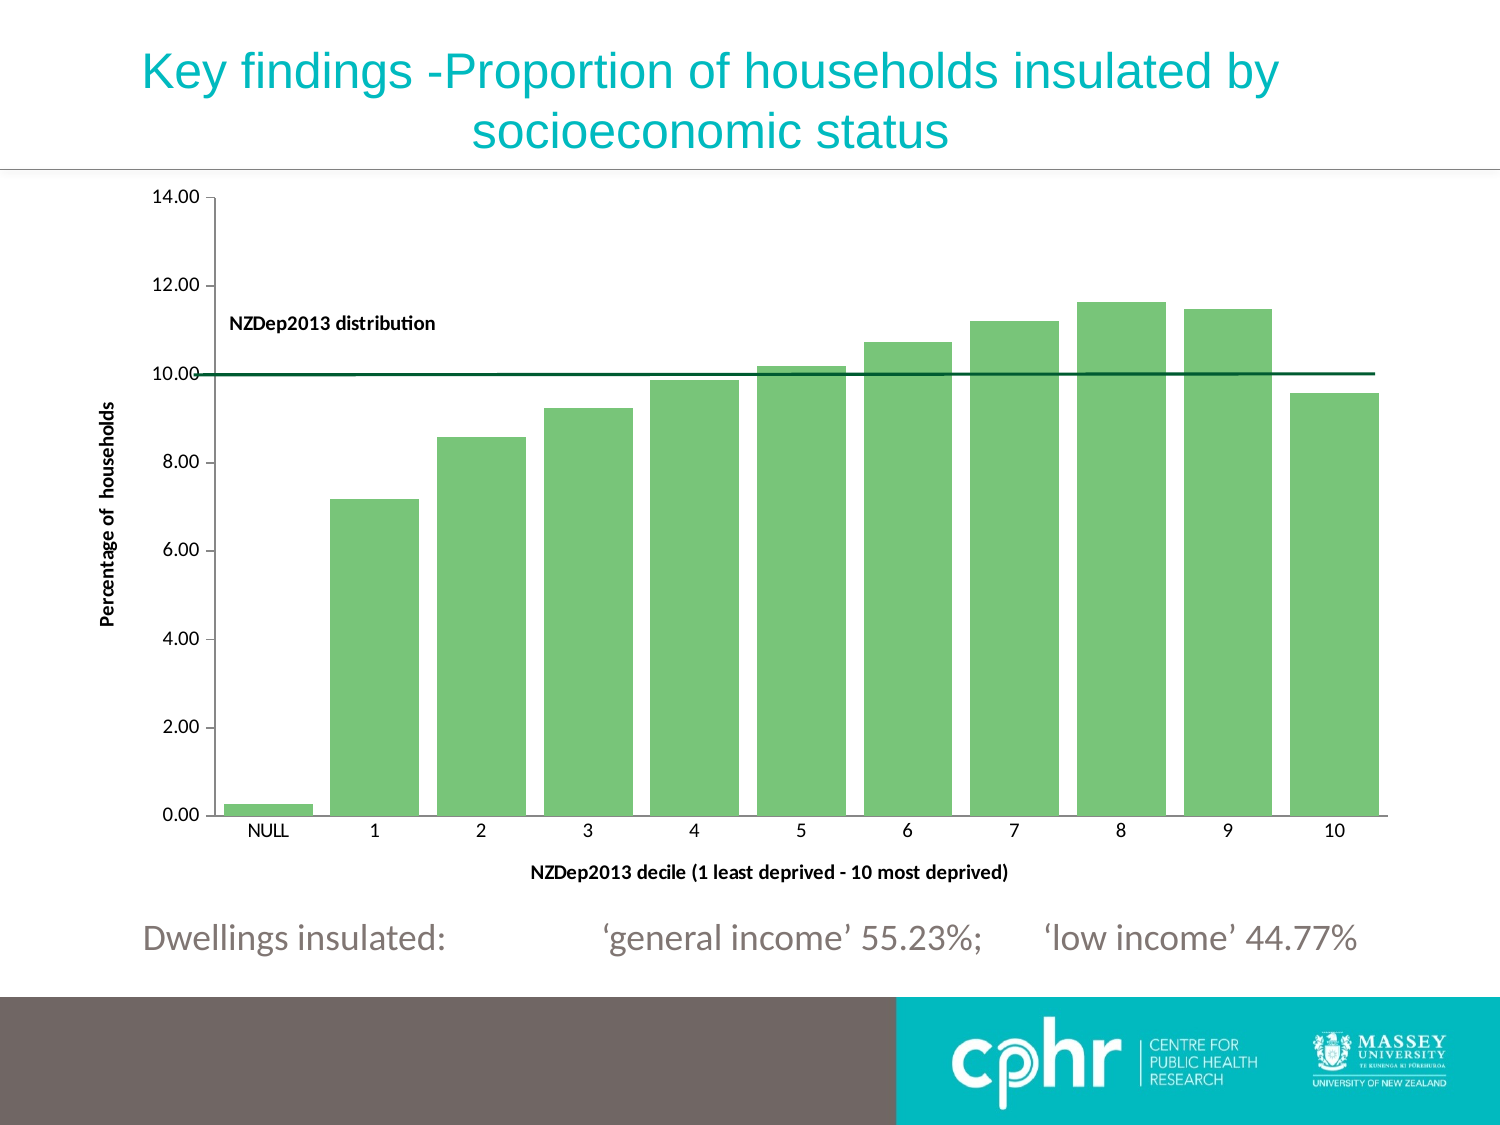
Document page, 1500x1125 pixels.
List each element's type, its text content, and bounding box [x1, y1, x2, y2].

picture [0, 997, 1500, 1125]
title Key findings -Proportion of households insulated by socioeconomic status [64, 30, 1357, 149]
text_box Dwellings insulated: ‘general income’ 55.23%; ‘low income’ 44.77% [79, 905, 1430, 965]
chart [64, 172, 1416, 916]
